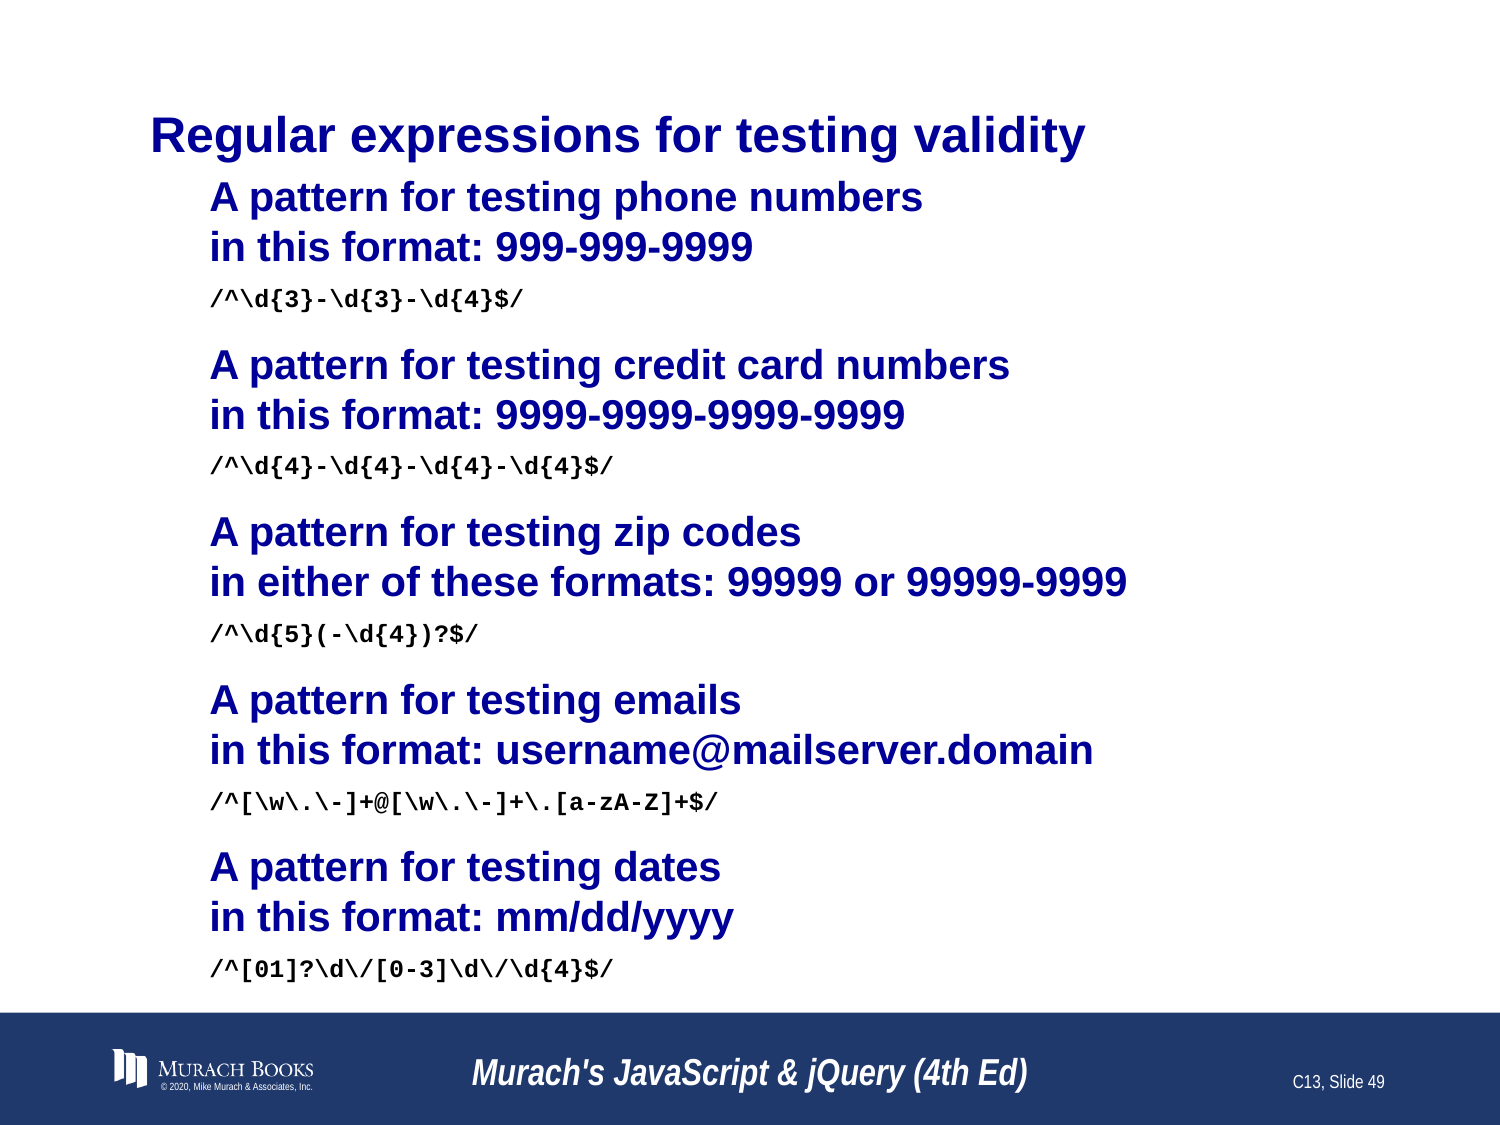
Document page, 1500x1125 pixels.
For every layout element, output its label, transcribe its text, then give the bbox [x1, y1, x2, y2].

list A pattern for testing phone numbers in this format: 999-999-9999 /^\d{3}-\d{3}-\d{4}$/ A pattern for testing credit card numbers in this format: 9999-9999-9999-9999 /^\d{4}-\d{4}-\d{4}-\d{4}$/ A pattern for testing zip codes in either of these formats: 99999 or 99999-9999 /^\d{5}(-\d{4})?$/ A pattern for testing emails in this format: username@mailserver.domain /^[\w\.\-]+@[\w\.\-]+\.[a-zA-Z]+$/ A pattern for testing dates in this format: mm/dd/yyyy /^[01]?\d\/[0-3]\d\/\d{4}$/ [137, 162, 1350, 963]
footer © 2020, Mike Murach & Associates, Inc. [12, 1025, 463, 1100]
title Regular expressions for testing validity [150, 102, 1350, 162]
slide_number Murach's JavaScript & jQuery (4th Ed) [463, 1025, 1050, 1100]
slide_number C13, Slide 49 [1087, 1025, 1400, 1100]
